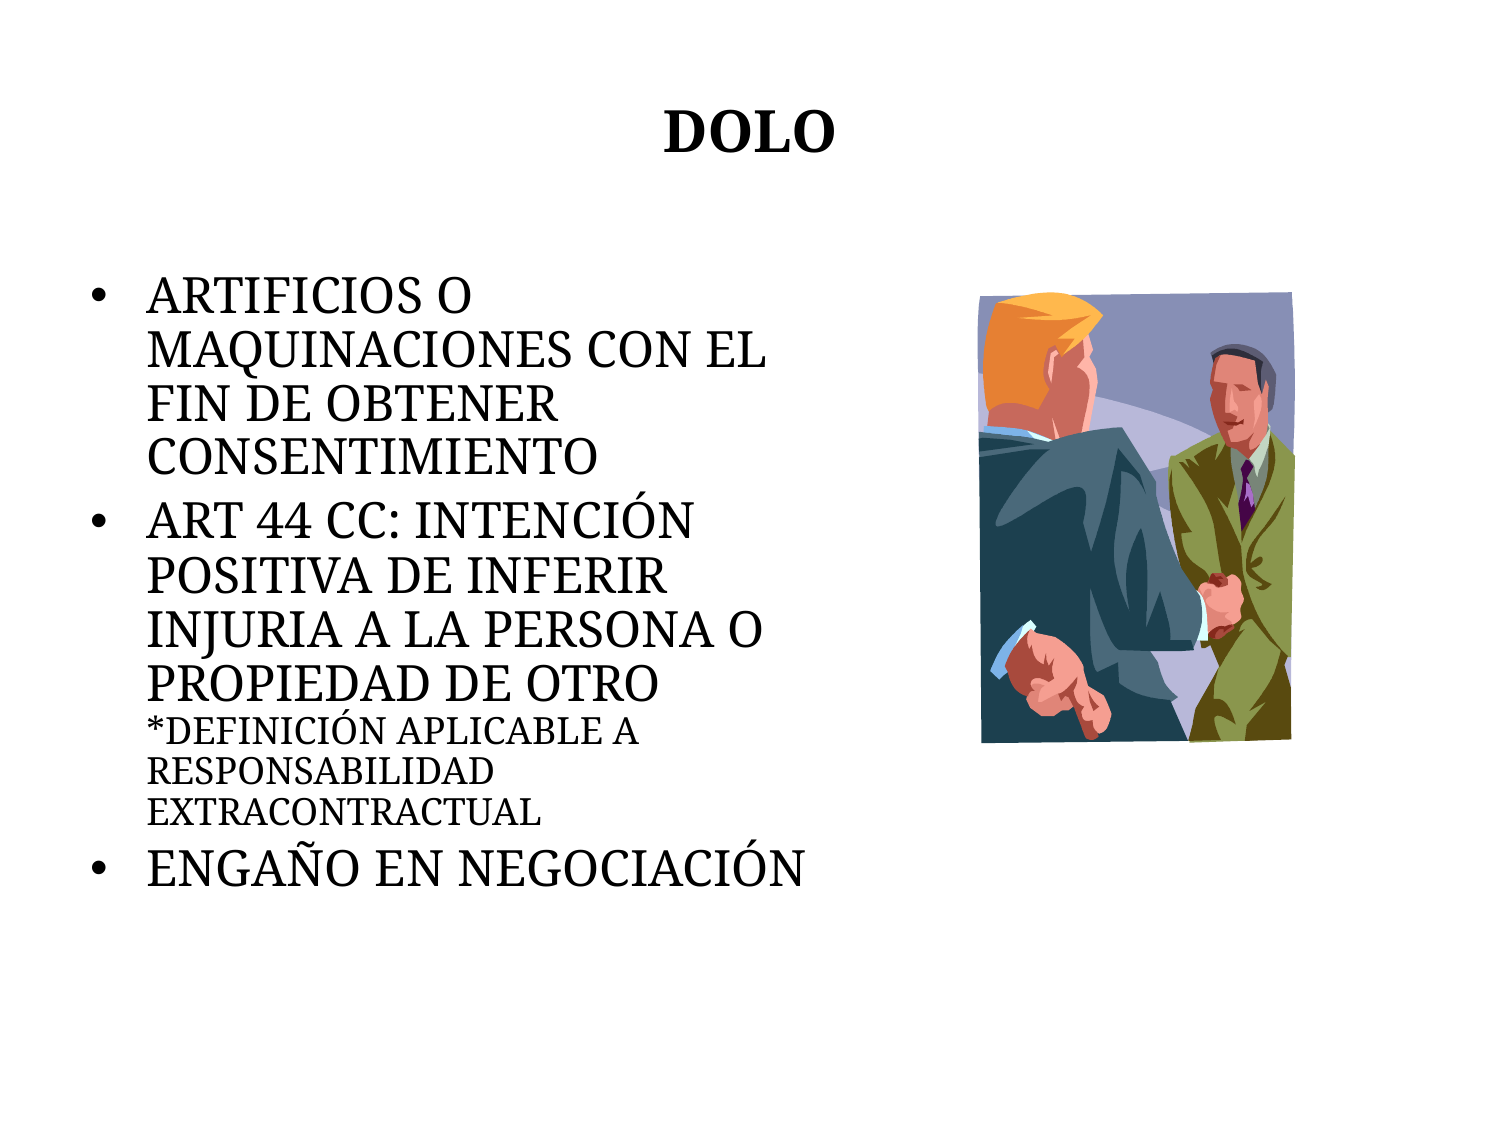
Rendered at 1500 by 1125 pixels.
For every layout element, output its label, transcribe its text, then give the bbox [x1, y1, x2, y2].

list ARTIFICIOS O MAQUINACIONES CON EL FIN DE OBTENER CONSENTIMIENTO ART 44 CC: INTENCIÓN POSITIVA DE INFERIR INJURIA A LA PERSONA O PROPIEDAD DE OTRO *DEFINICIÓN APLICABLE A RESPONSABILIDAD EXTRACONTRACTUAL ENGAÑO EN NEGOCIACIÓN [75, 262, 863, 1005]
title DOLO [75, 45, 1425, 213]
picture [976, 287, 1301, 749]
